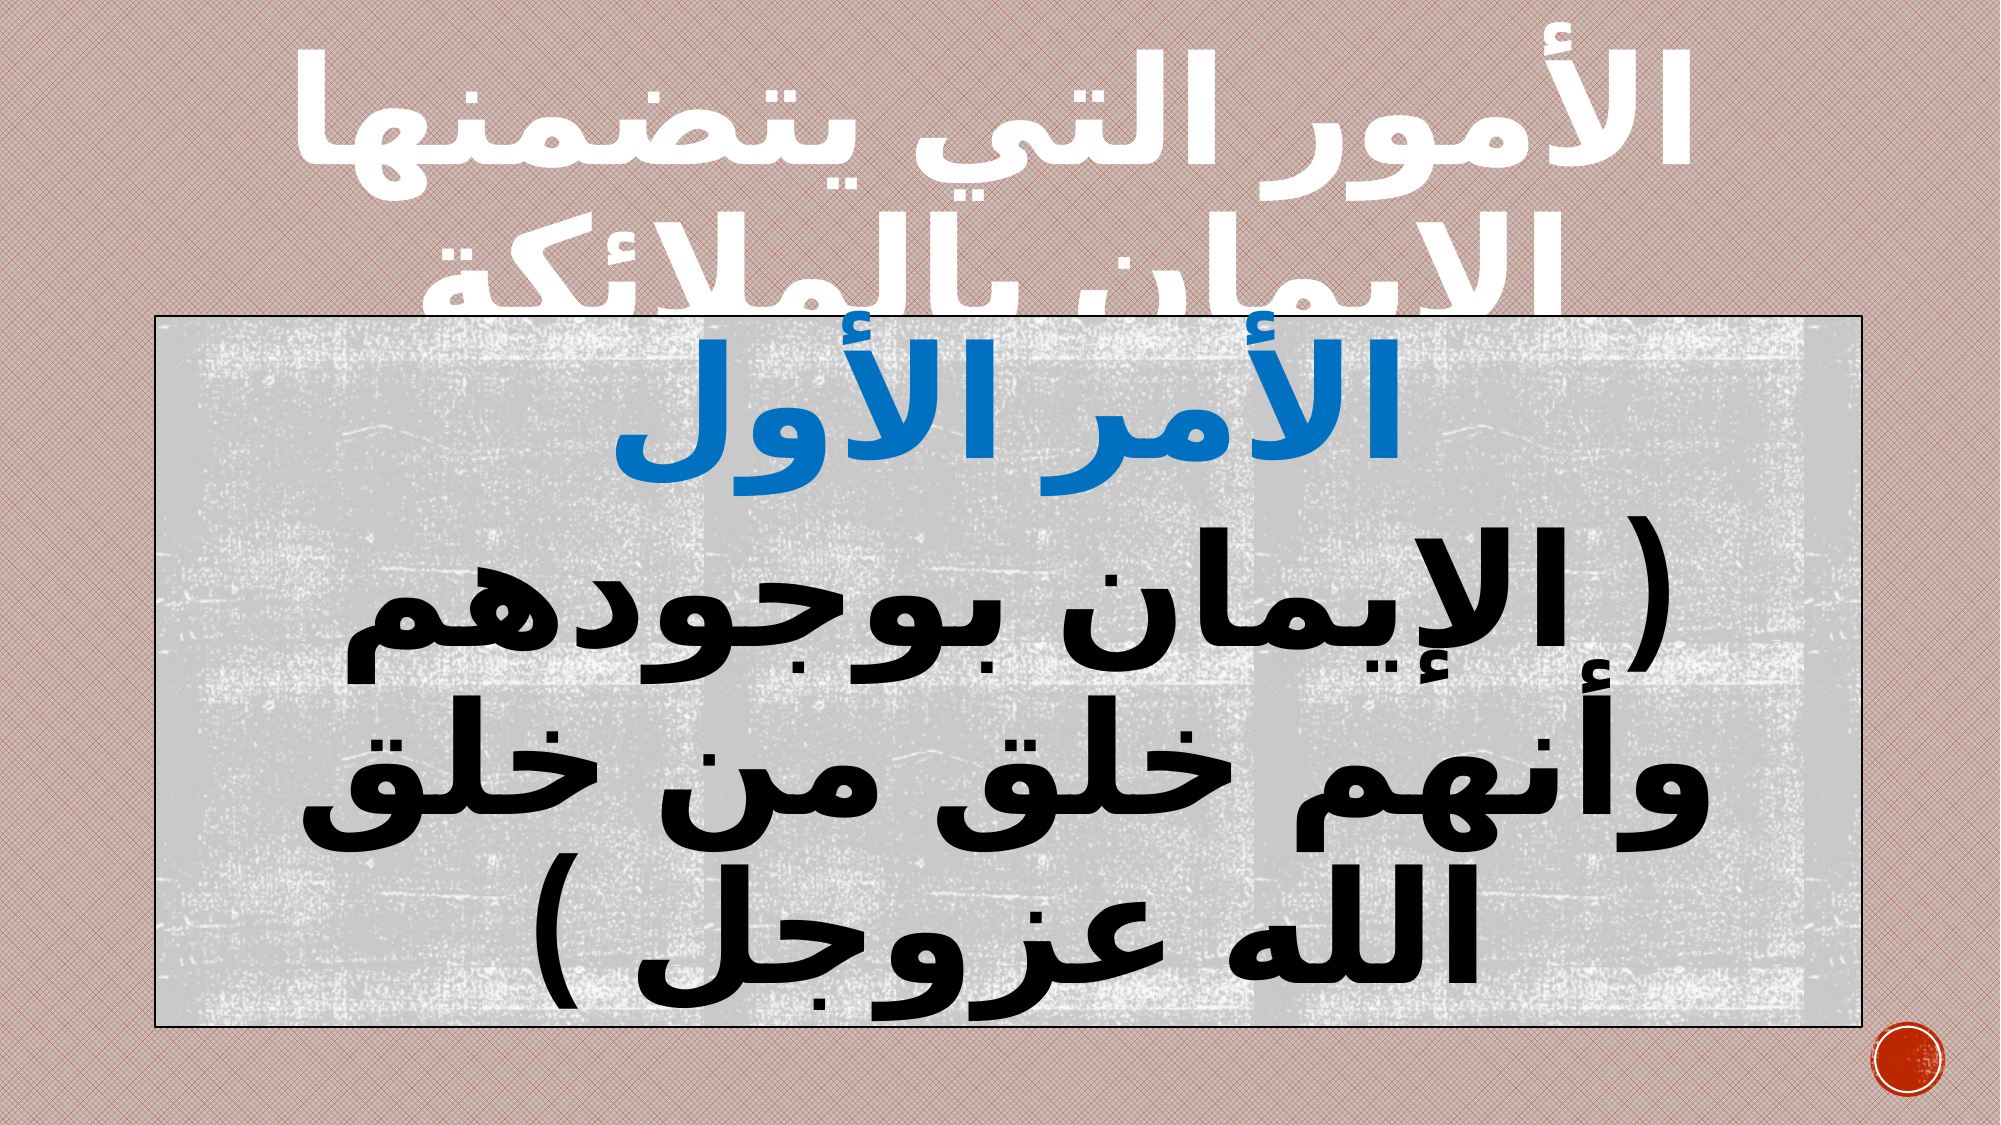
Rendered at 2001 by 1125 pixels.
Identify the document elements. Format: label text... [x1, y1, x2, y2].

list الأمر الأول ( الإيمان بوجودهم وأنهم خلق من خلق الله عزوجل ) [154, 315, 1863, 1028]
title الأمور التي يتضمنها الإيمان بالملائكة [46, 44, 1942, 349]
